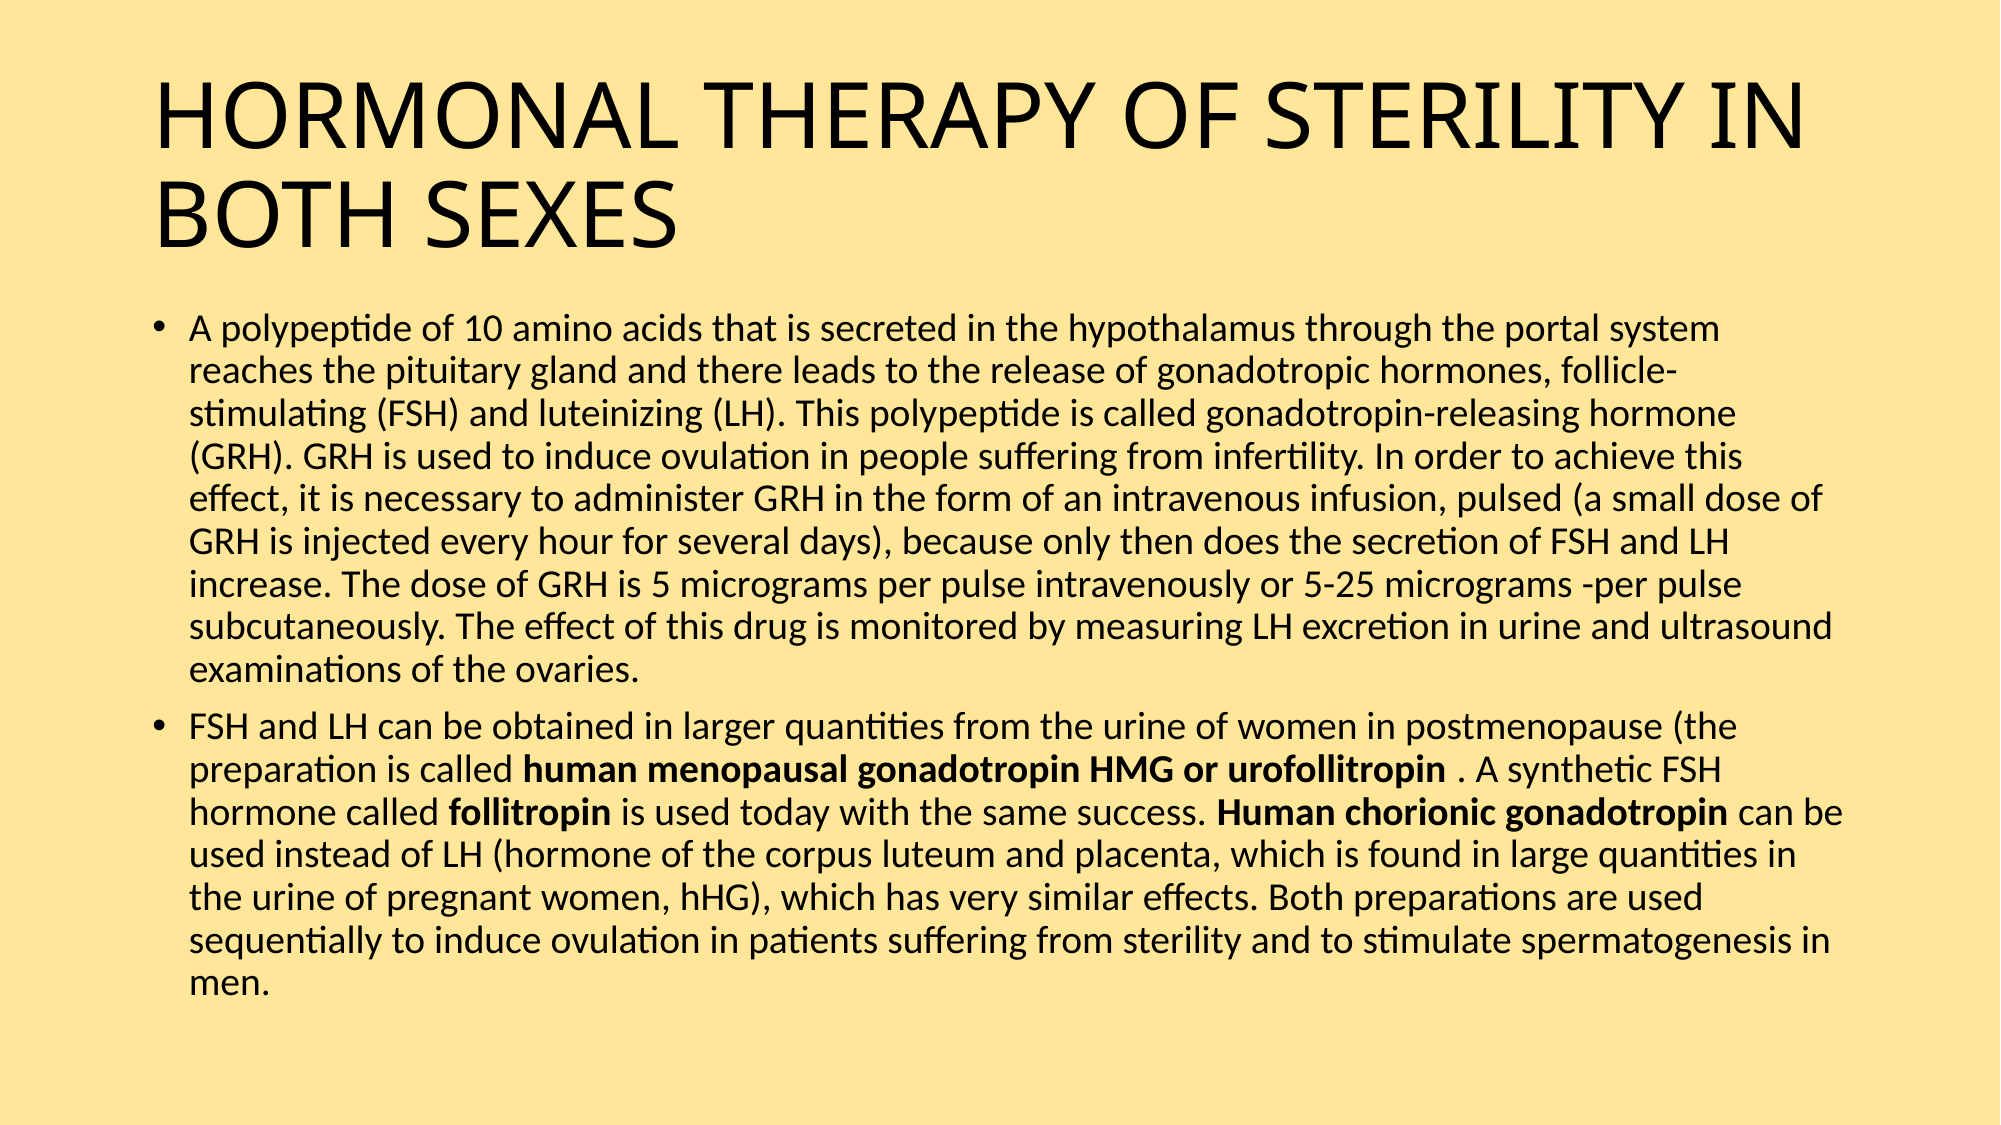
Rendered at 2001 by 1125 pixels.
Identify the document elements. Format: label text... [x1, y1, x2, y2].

title HORMONAL THERAPY OF STERILITY IN BOTH SEXES [137, 59, 1863, 278]
list A polypeptide of 10 amino acids that is secreted in the hypothalamus through the portal system reaches the pituitary gland and there leads to the release of gonadotropic hormones, follicle-stimulating (FSH) and luteinizing (LH). This polypeptide is called gonadotropin-releasing hormone (GRH). GRH is used to induce ovulation in people suffering from infertility. In order to achieve this effect, it is necessary to administer GRH in the form of an intravenous infusion, pulsed (a small dose of GRH is injected every hour for several days), because only then does the secretion of FSH and LH increase. The dose of GRH is 5 micrograms per pulse intravenously or 5-25 micrograms -per pulse subcutaneously. The effect of this drug is monitored by measuring LH excretion in urine and ultrasound examinations of the ovaries. FSH and LH can be obtained in larger quantities from the urine of women in postmenopause (the preparation is called human menopausal gonadotropin HMG or urofollitropin . A synthetic FSH hormone called follitropin is used today with the same success. Human chorionic gonadotropin can be used instead of LH (hormone of the corpus luteum and placenta, which is found in large quantities in the urine of pregnant women, hHG), which has very similar effects. Both preparations are used sequentially to induce ovulation in patients suffering from sterility and to stimulate spermatogenesis in men. [137, 299, 1863, 1014]
